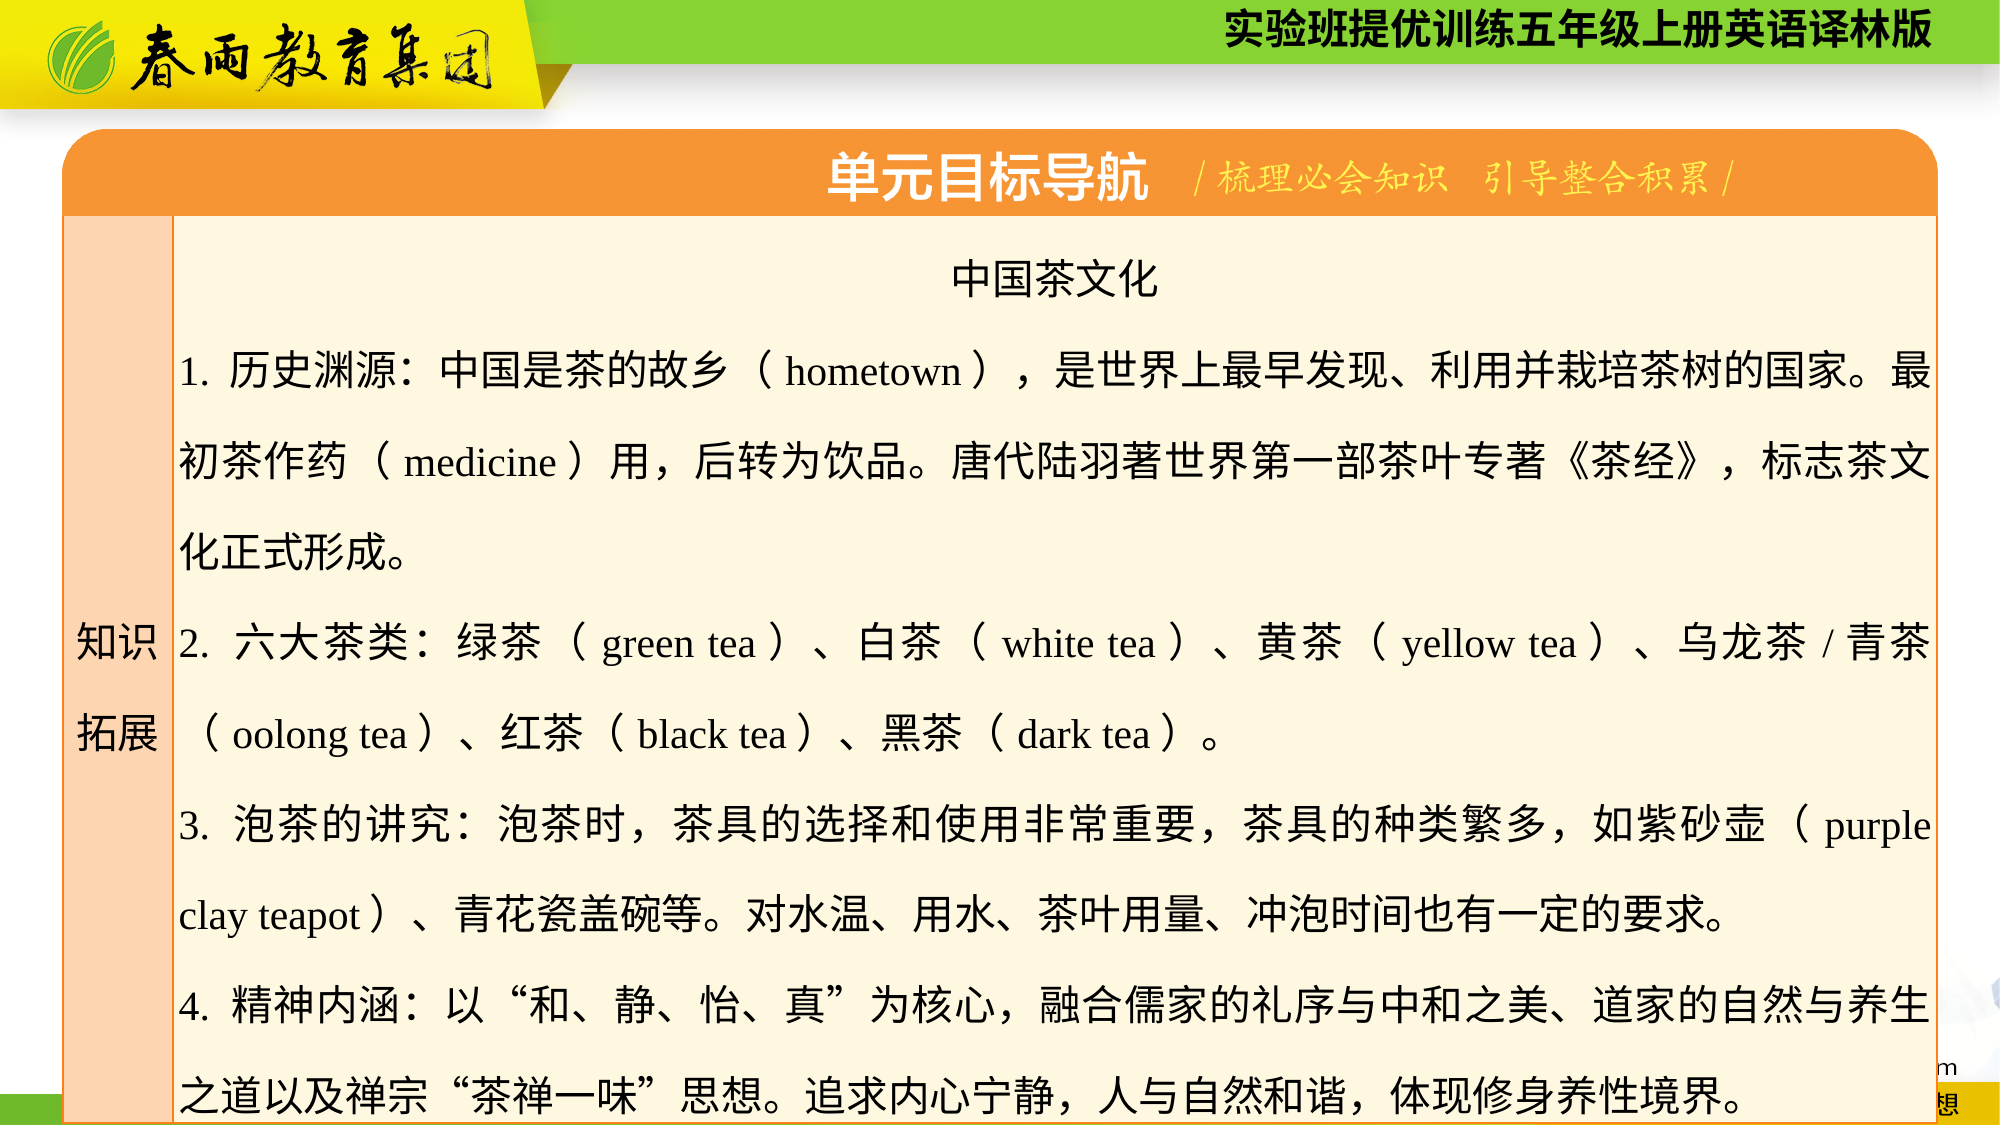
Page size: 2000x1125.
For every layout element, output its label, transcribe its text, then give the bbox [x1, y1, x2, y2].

table_header 中国茶文化 1. 历史渊源：中国是茶的故乡（hometown），是世界上最早发现、利用并栽培茶树的国家。最初茶作药（medicine）用，后转为饮品。唐代陆羽著世界第一部茶叶专著《茶经》，标志茶文化正式形成。 2. 六大茶类：绿茶（green tea）、白茶（white tea）、黄茶（yellow tea）、乌龙茶/青茶（oolong tea）、红茶（black tea）、黑茶（dark tea）。 3. 泡茶的讲究：泡茶时，茶具的选择和使用非常重要，茶具的种类繁多，如紫砂壶（purple clay teapot）、青花瓷盖碗等。对水温、用水、茶叶用量、冲泡时间也有一定的要求。 4. 精神内涵：以“和、静、怡、真”为核心，融合儒家的礼序与中和之美、道家的自然与养生之道以及禅宗“茶禅一味”思想。追求内心宁静，人与自然和谐，体现修身养性境界。 [174, 229, 1936, 1122]
table_header 知识 拓展 [64, 228, 172, 1122]
picture [0, 0, 2000, 1125]
